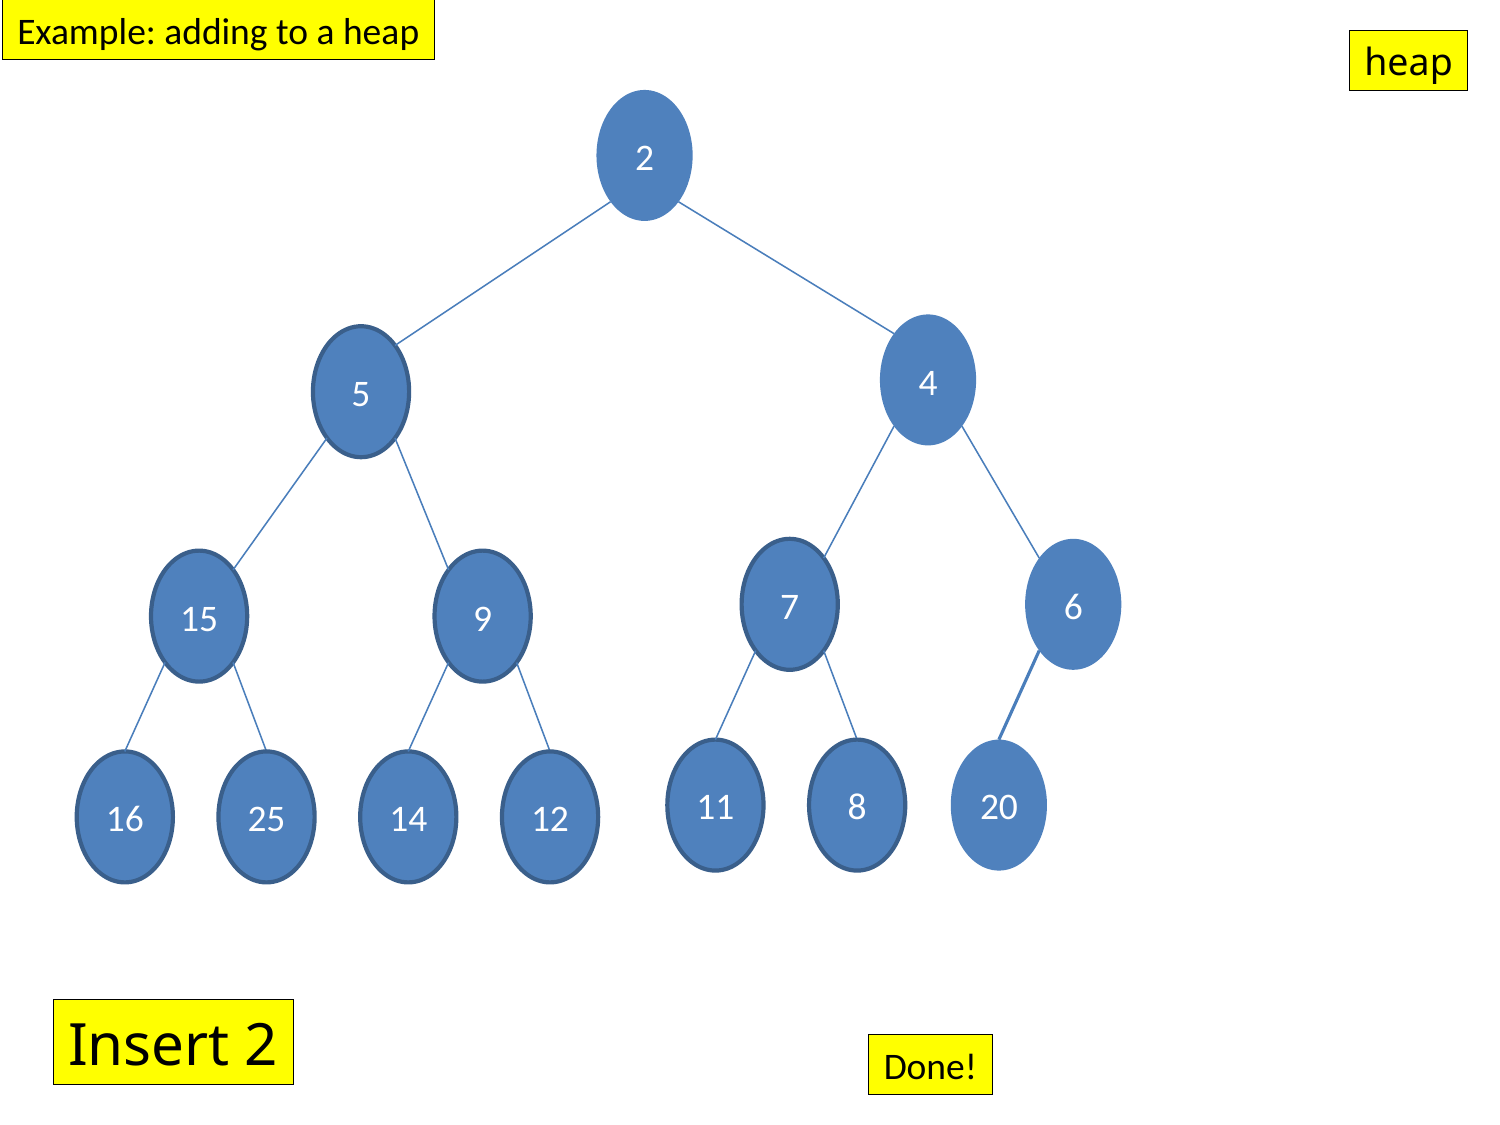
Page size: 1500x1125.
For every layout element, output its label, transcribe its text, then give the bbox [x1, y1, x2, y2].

text_box heap [1349, 30, 1468, 91]
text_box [359, 550, 599, 883]
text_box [394, 437, 449, 571]
text_box Example: adding to a heap [2, 0, 435, 60]
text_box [394, 201, 611, 346]
text_box Insert 2 [53, 999, 294, 1085]
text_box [678, 201, 895, 334]
text_box 2 [594, 87, 695, 224]
text_box 5 [310, 324, 412, 460]
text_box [823, 425, 895, 559]
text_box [76, 550, 315, 883]
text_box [950, 538, 1122, 871]
text_box 4 [877, 312, 979, 448]
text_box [232, 437, 328, 571]
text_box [961, 425, 1040, 559]
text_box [666, 538, 906, 871]
text_box Done! [868, 1034, 993, 1095]
